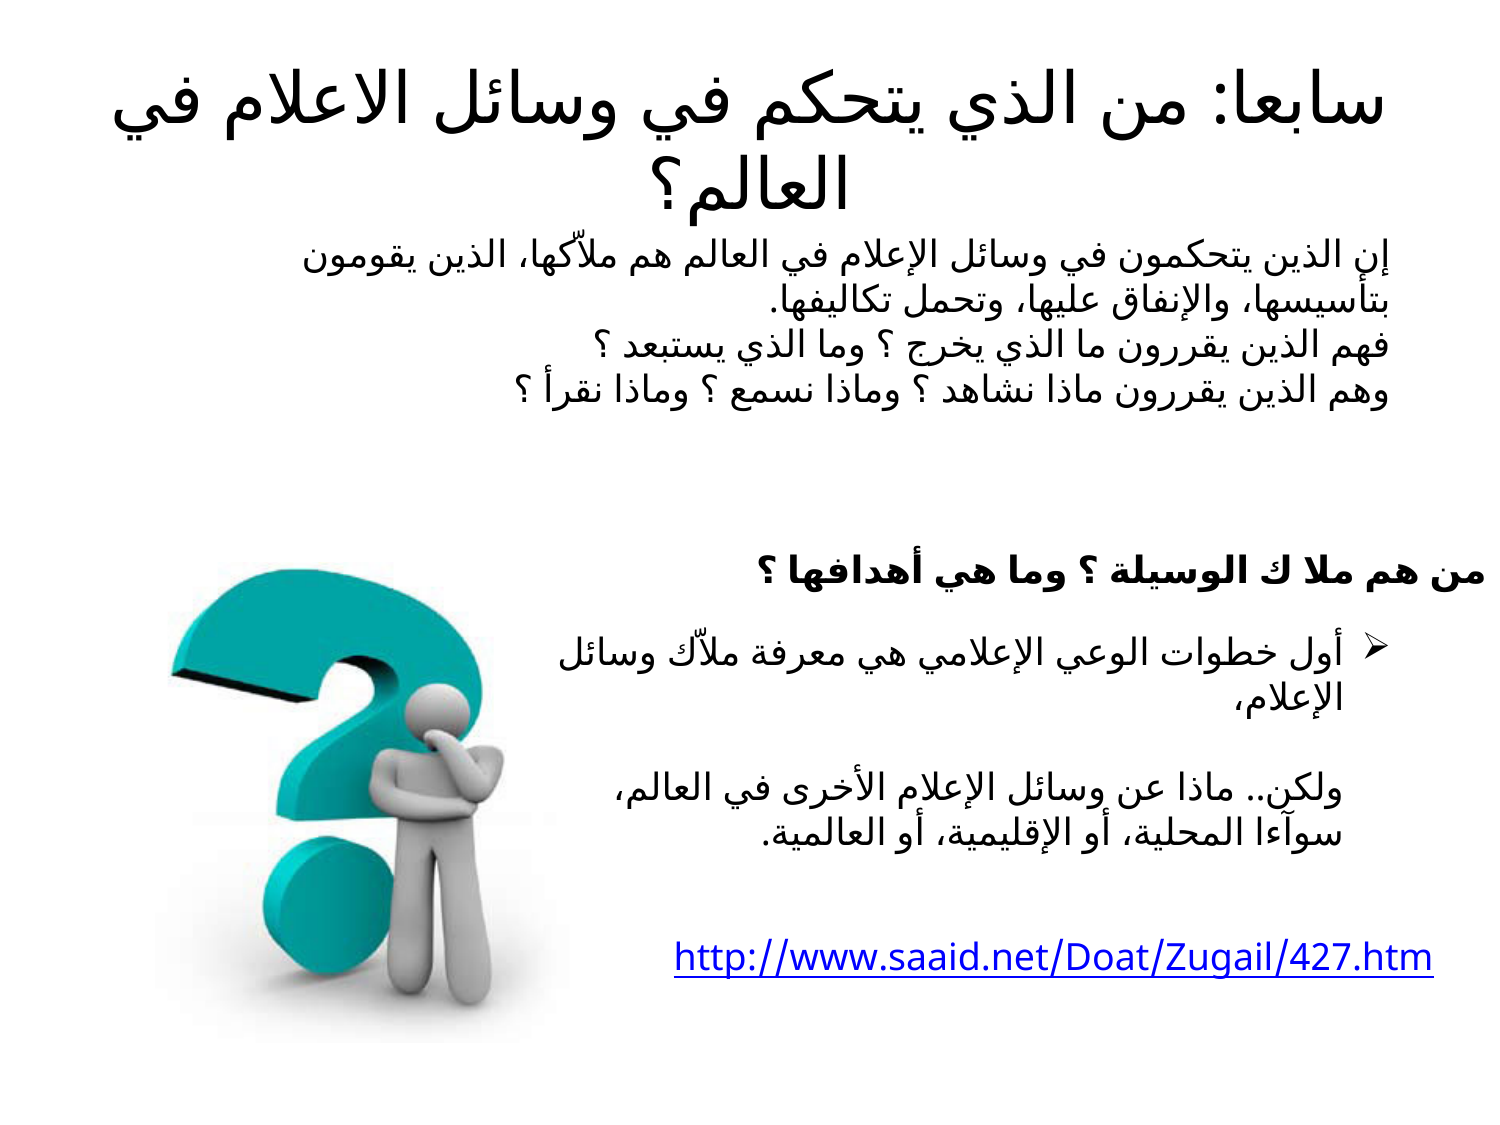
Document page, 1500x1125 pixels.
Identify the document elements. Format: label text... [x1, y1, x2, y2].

text_box سابعا: من الذي يتحكم في وسائل الاعلام في العالم؟ [74, 45, 1425, 233]
text_box أول خطوات الوعي الإعلامي هي معرفة ملاّك وسائل الإعلام، ولكن.. ماذا عن وسائل الإعلام الأخرى في العالم، سوآءا المحلية، أو الإقليمية، أو العالمية. [616, 621, 1407, 861]
text_box من هم ملا ك الوسيلة ؟ وما هي أهدافها ؟ [740, 538, 1500, 599]
picture [93, 562, 613, 1043]
text_box http://www.saaid.net/Doat/Zugail/427.htm [658, 925, 1449, 1035]
text_box إن الذين يتحكمون في وسائل الإعلام في العالم هم ملاّكها، الذين يقومون بتأسيسها، والإنفاق عليها، وتحمل تكاليفها. فهم الذين يقررون ما الذي يخرج ؟ وما الذي يستبعد ؟ وهم الذين يقررون ماذا نشاهد ؟ وماذا نسمع ؟ وماذا نقرأ ؟ [210, 233, 1407, 418]
